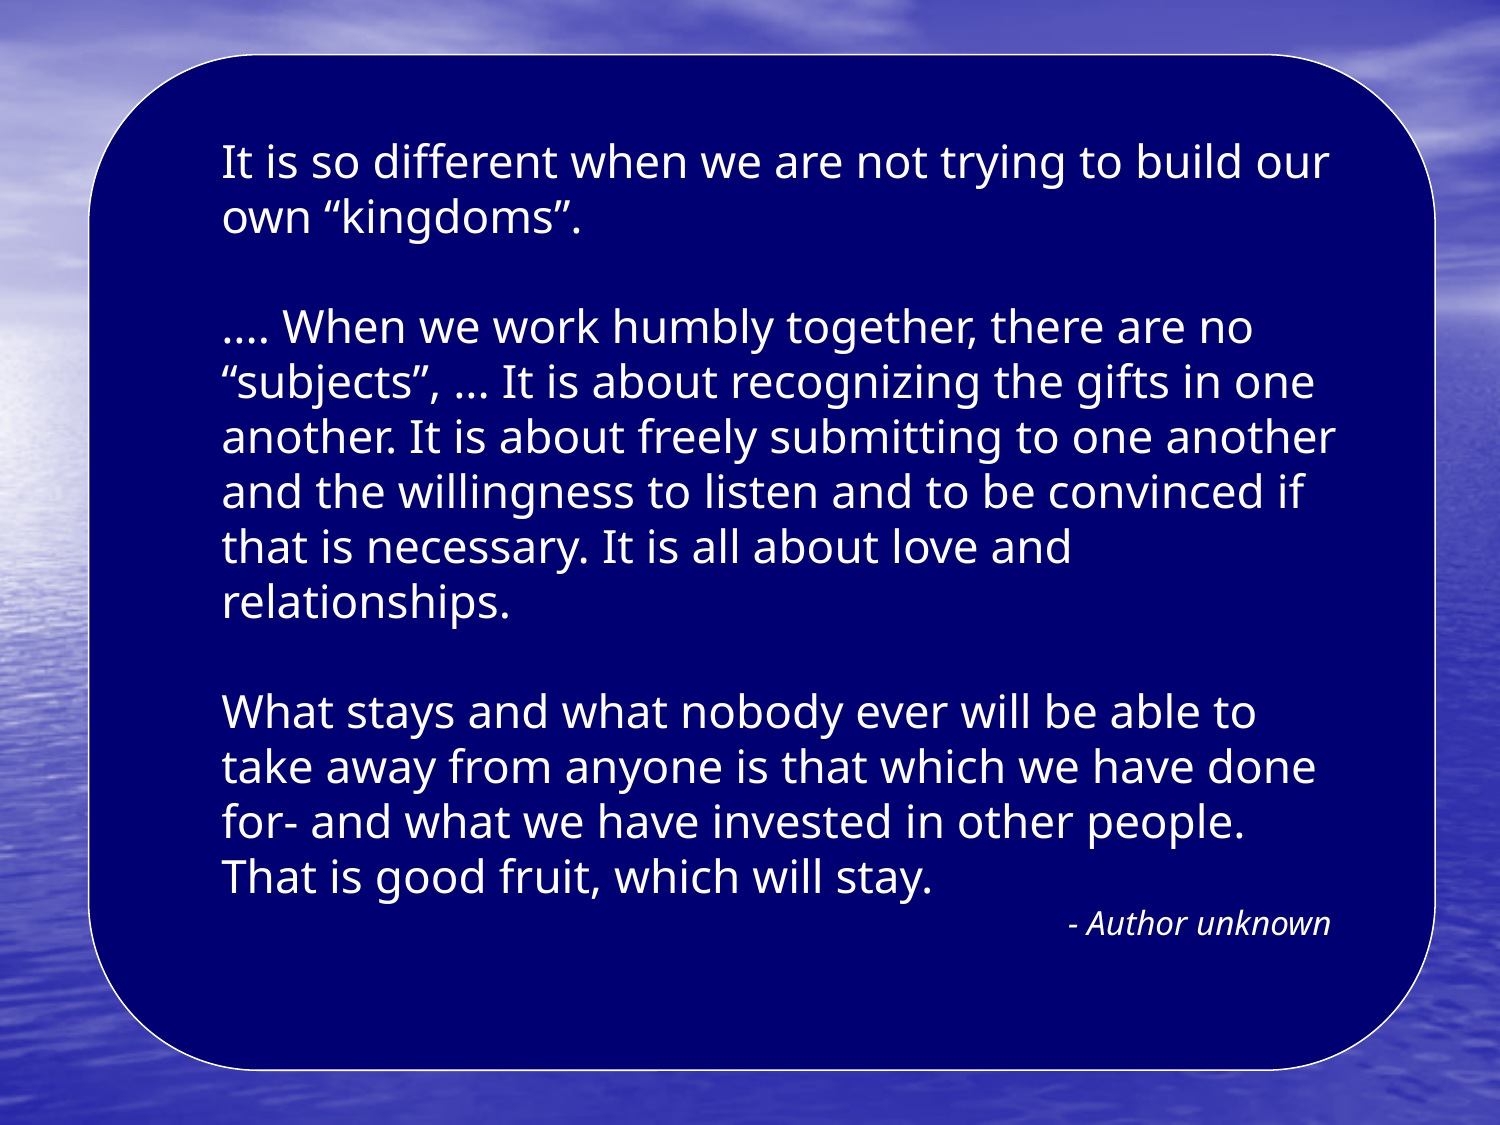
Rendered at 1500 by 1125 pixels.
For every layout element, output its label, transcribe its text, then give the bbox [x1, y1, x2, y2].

text_box [88, 54, 1436, 1071]
text_box It is so different when we are not trying to build our own “kingdoms”. .... When we work humbly together, there are no “subjects”, ... It is about recognizing the gifts in one another. It is about freely submitting to one another and the willingness to listen and to be convinced if that is necessary. It is all about love and relationships. What stays and what nobody ever will be able to take away from anyone is that which we have done for- and what we have invested in other people. That is good fruit, which will stay. - Author unknown [206, 125, 1364, 990]
